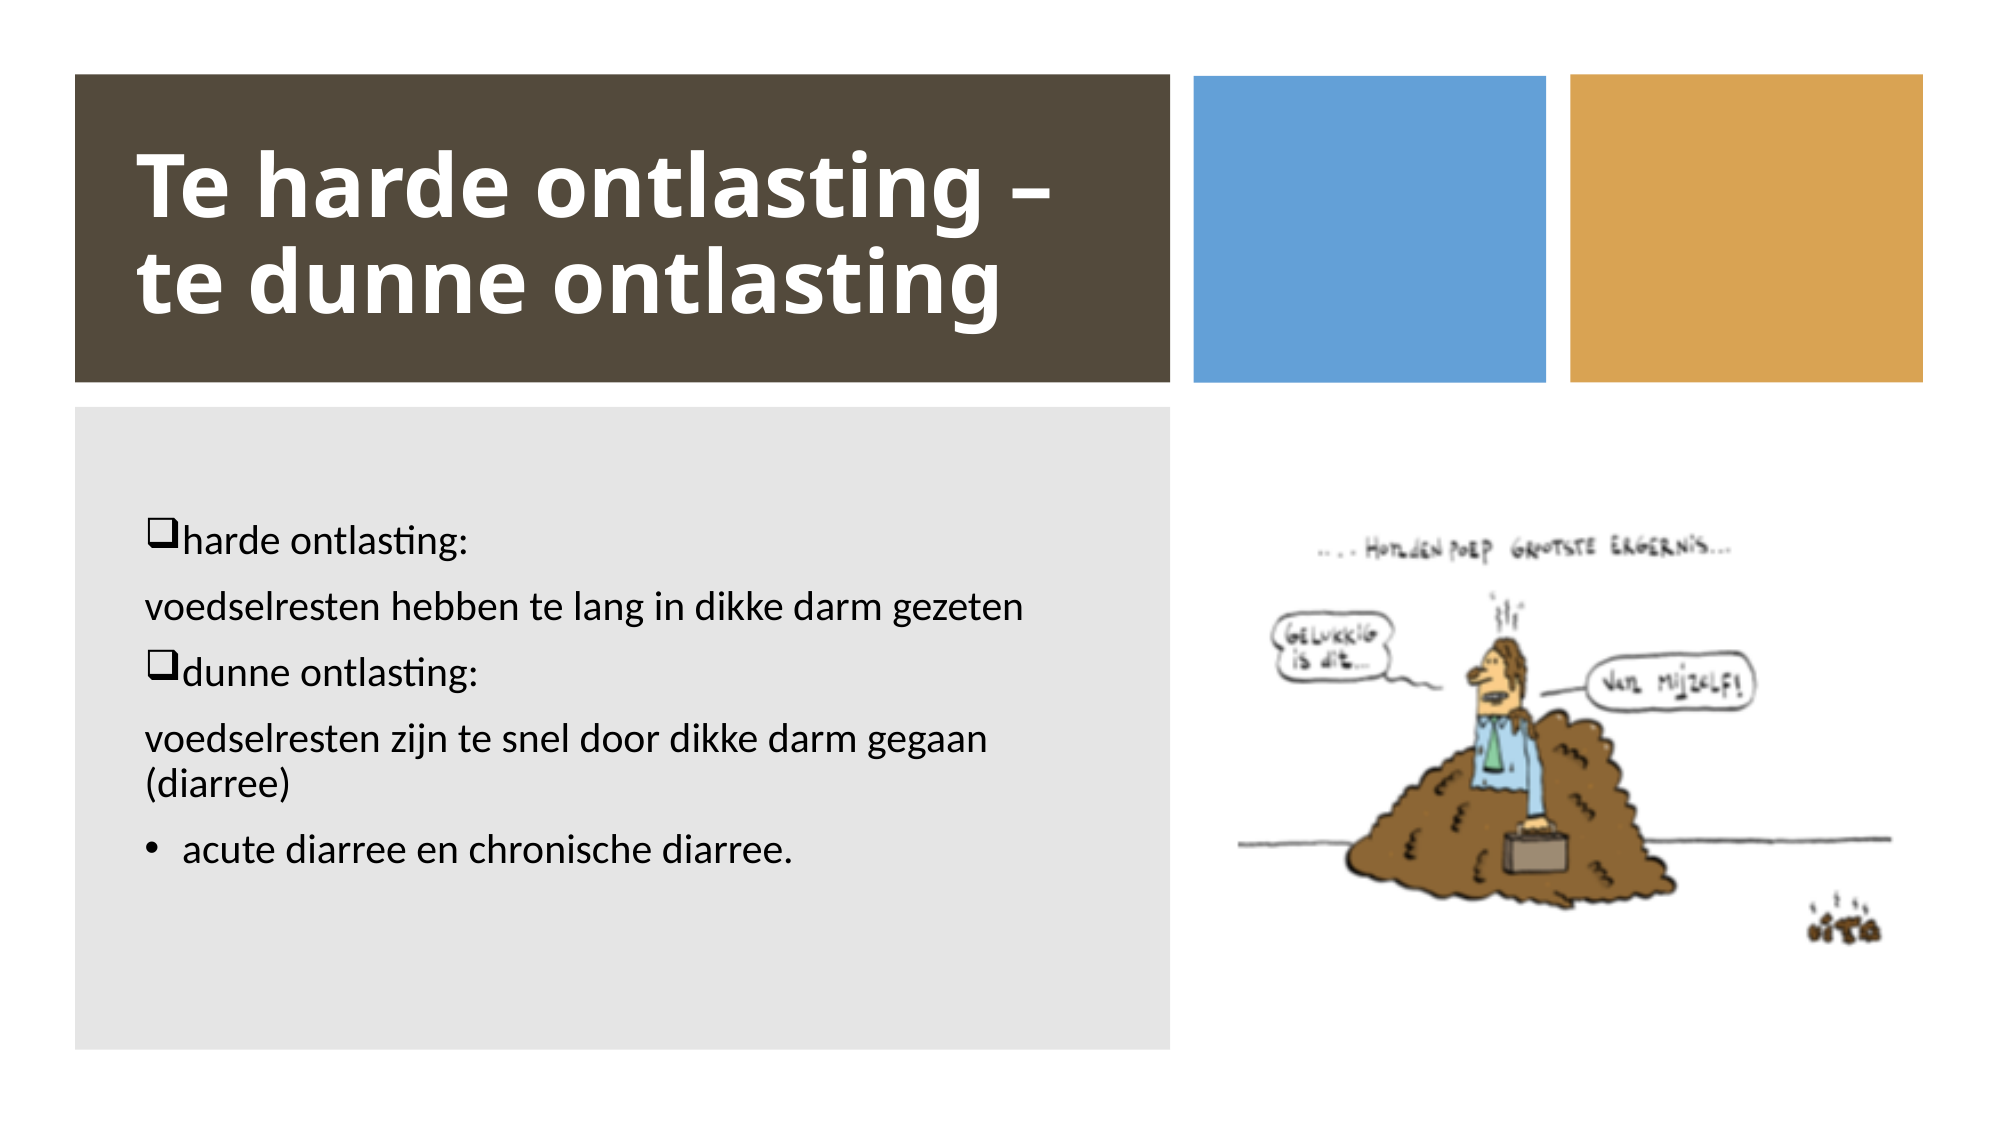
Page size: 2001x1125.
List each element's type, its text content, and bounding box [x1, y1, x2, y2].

title Te harde ontlasting – te dunne ontlasting [120, 120, 1119, 354]
text_box [74, 406, 1171, 1051]
picture [1193, 406, 1925, 1050]
text_box [1193, 75, 1547, 384]
text_box [74, 73, 1171, 383]
list harde ontlasting: voedselresten hebben te lang in dikke darm gezeten dunne ontlasting: voedselresten zijn te snel door dikke darm gegaan (diarree) acute diarree en chronische diarree. [129, 459, 1119, 998]
text_box [1569, 73, 1924, 383]
